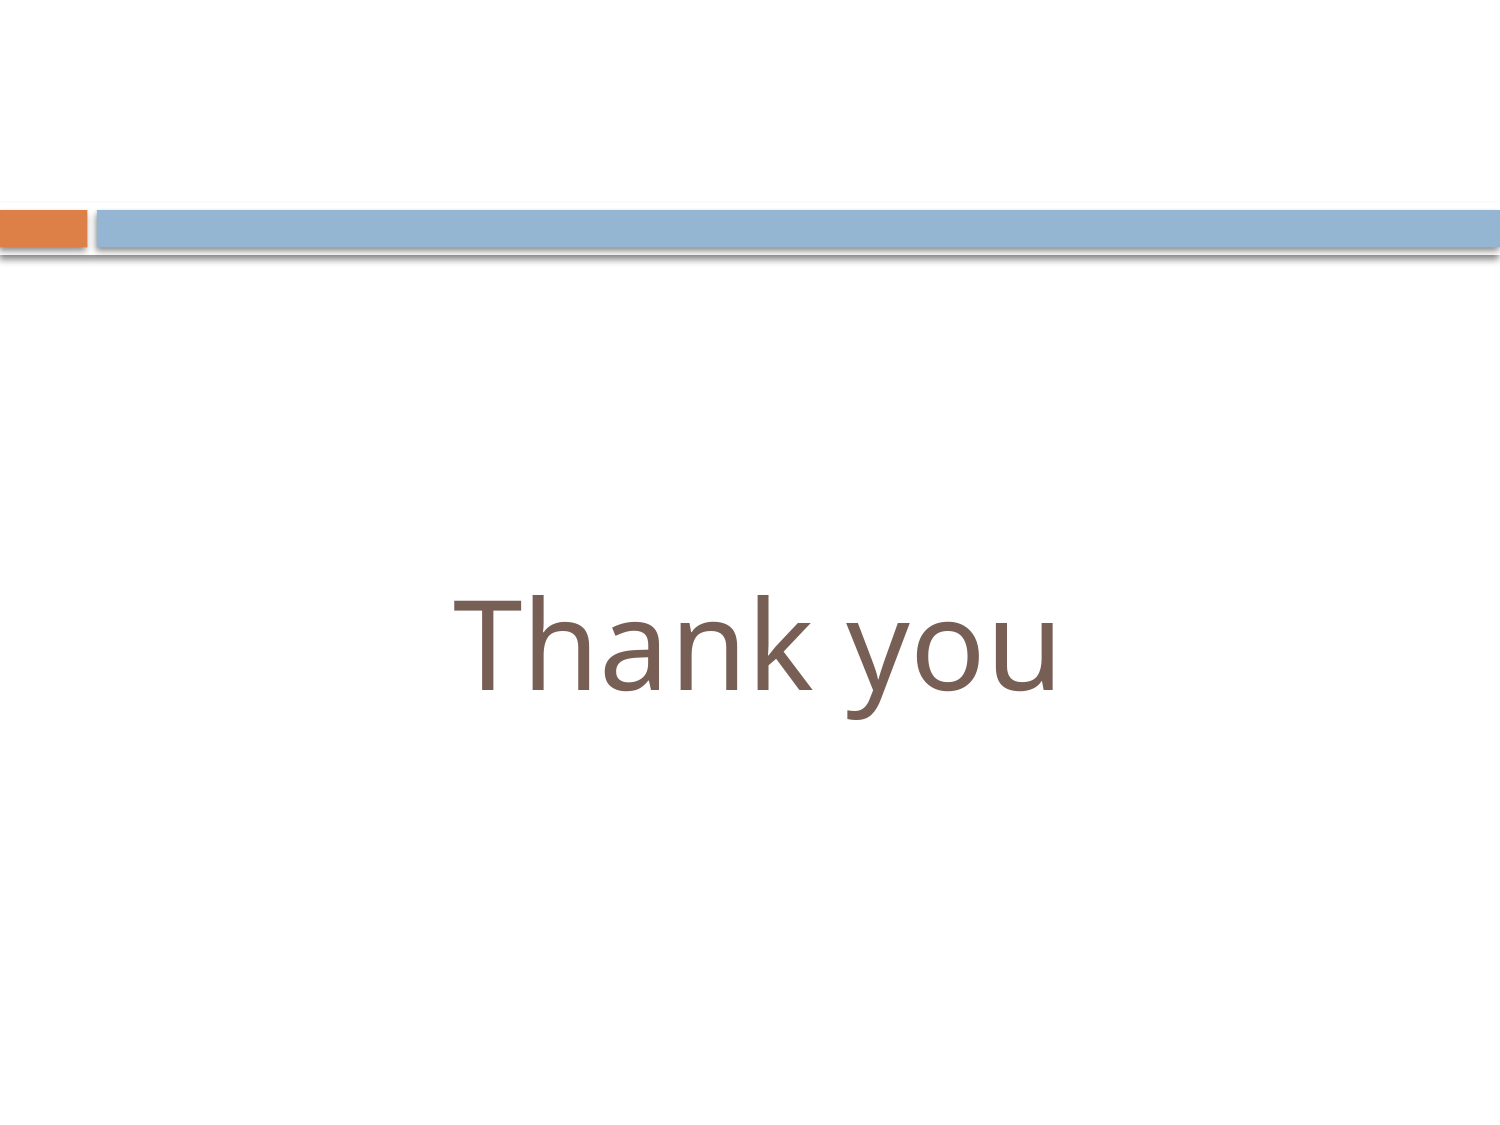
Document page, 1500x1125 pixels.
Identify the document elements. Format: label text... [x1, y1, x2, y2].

title Thank you [89, 559, 1428, 722]
